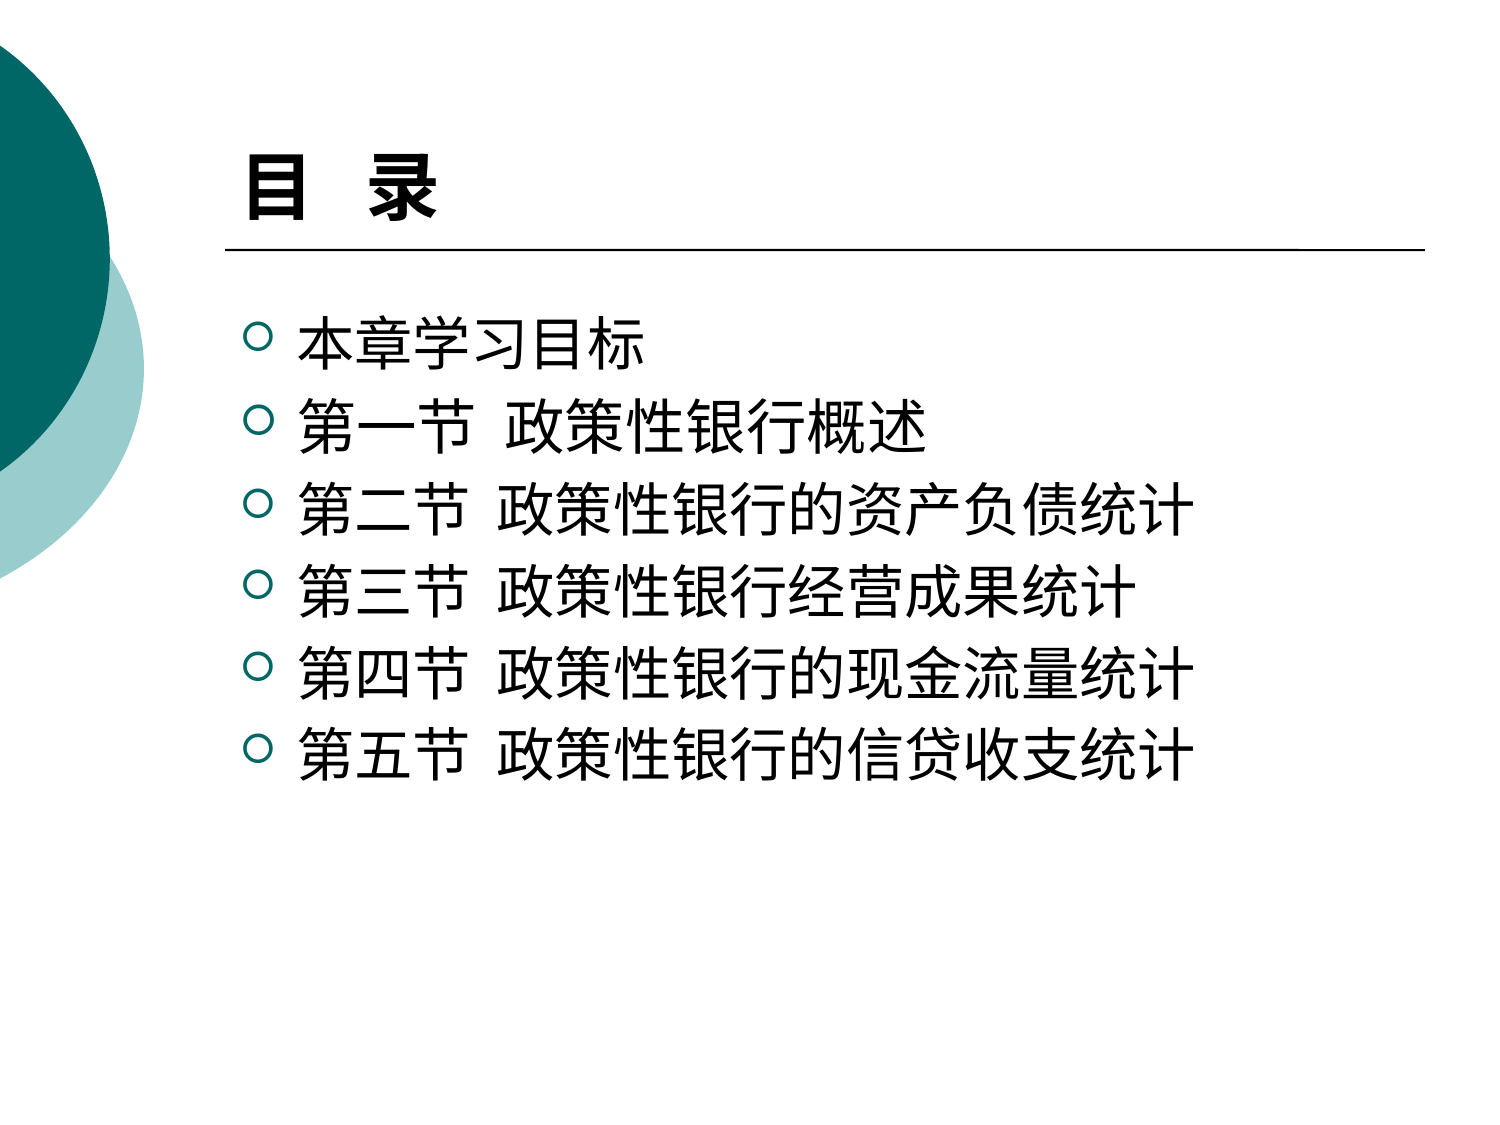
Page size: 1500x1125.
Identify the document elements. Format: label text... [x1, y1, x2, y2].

list 本章学习目标 第一节 政策性银行概述 第二节 政策性银行的资产负债统计 第三节 政策性银行经营成果统计 第四节 政策性银行的现金流量统计 第五节 政策性银行的信贷收支统计 [224, 299, 1425, 975]
title 目 录 [224, 49, 1425, 238]
